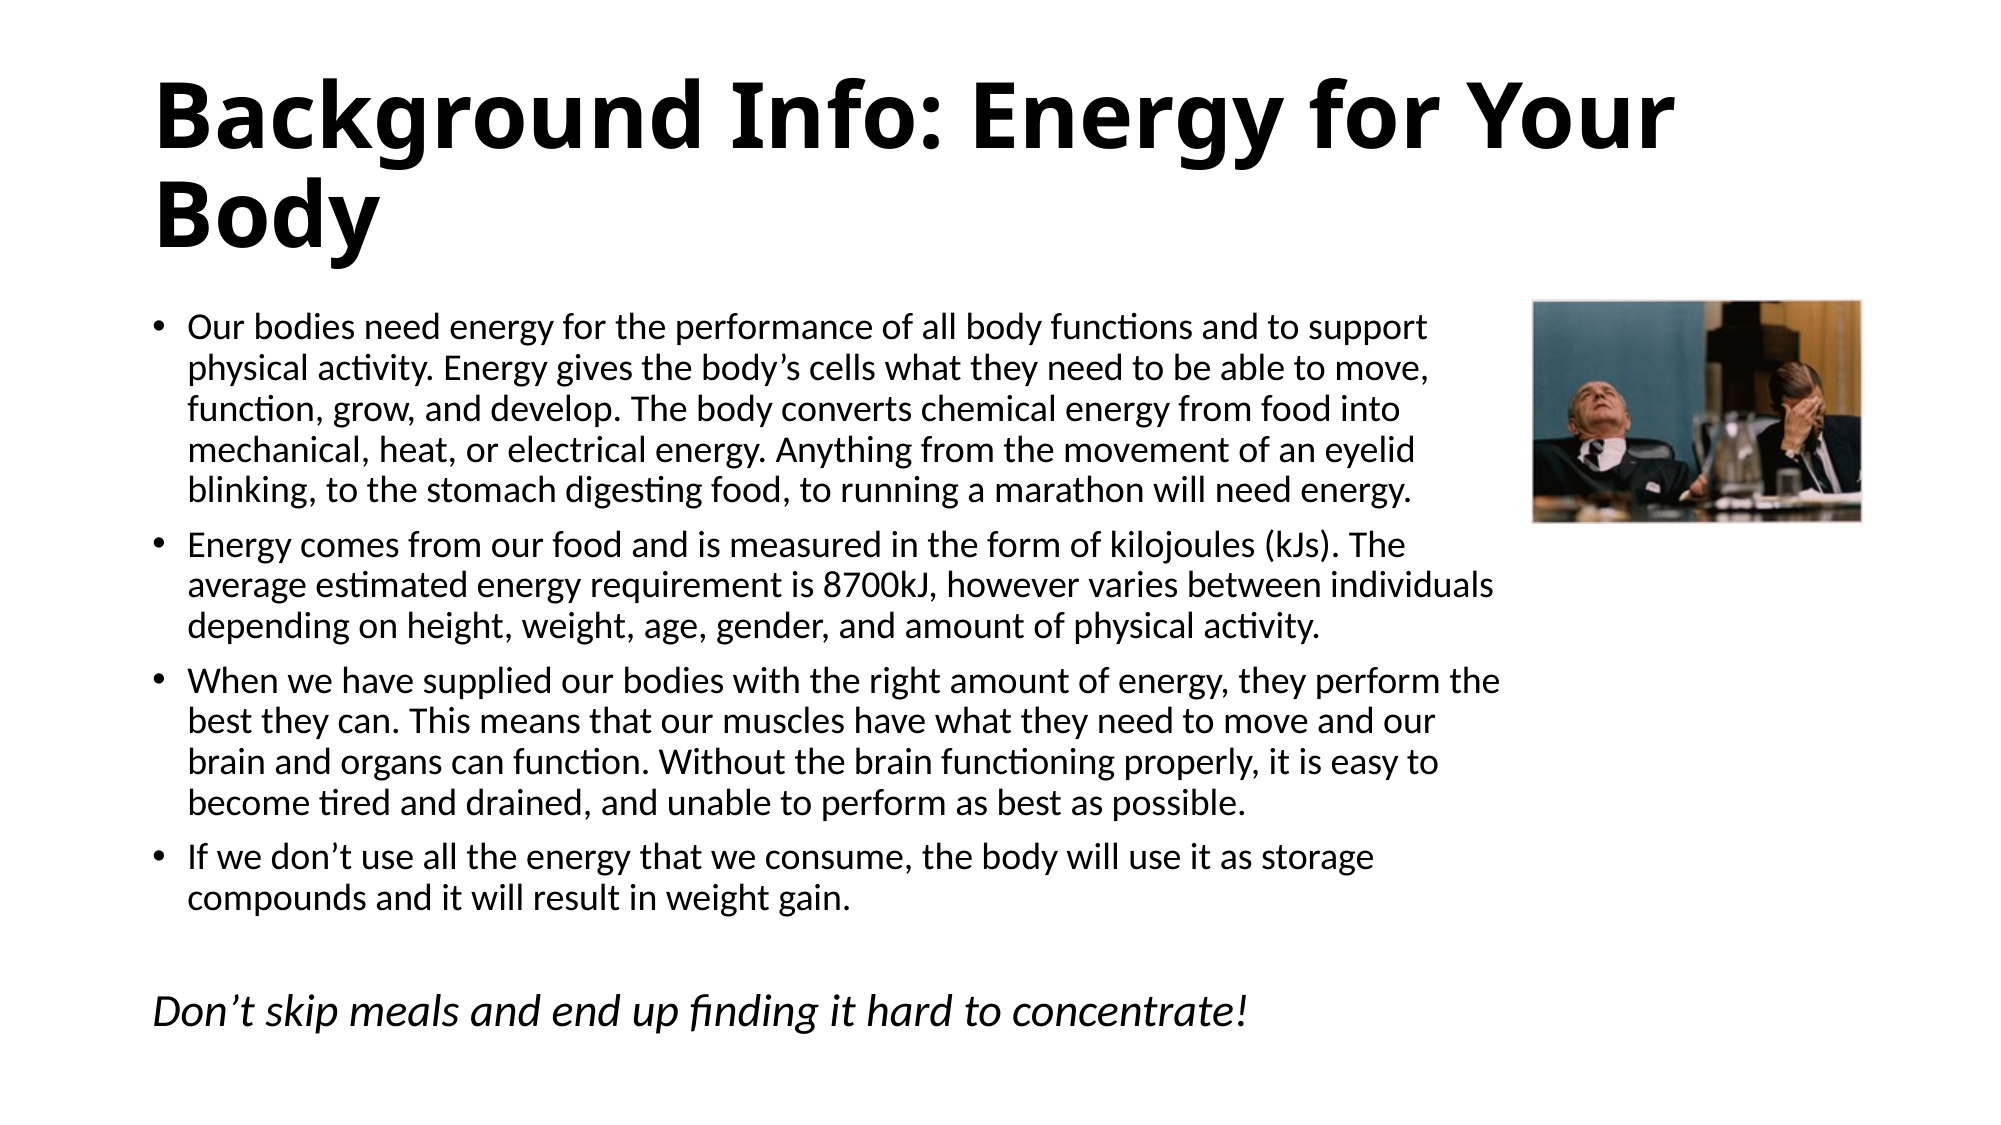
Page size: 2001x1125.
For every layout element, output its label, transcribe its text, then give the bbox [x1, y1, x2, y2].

list Our bodies need energy for the performance of all body functions and to support physical activity. Energy gives the body’s cells what they need to be able to move, function, grow, and develop. The body converts chemical energy from food into mechanical, heat, or electrical energy. Anything from the movement of an eyelid blinking, to the stomach digesting food, to running a marathon will need energy. Energy comes from our food and is measured in the form of kilojoules (kJs). The average estimated energy requirement is 8700kJ, however varies between individuals depending on height, weight, age, gender, and amount of physical activity. When we have supplied our bodies with the right amount of energy, they perform the best they can. This means that our muscles have what they need to move and our brain and organs can function. Without the brain functioning properly, it is easy to become tired and drained, and unable to perform as best as possible. If we don’t use all the energy that we consume, the body will use it as storage compounds and it will result in weight gain. Don’t skip meals and end up finding it hard to concentrate! [137, 299, 1520, 1092]
picture [1531, 299, 1863, 524]
title Background Info: Energy for Your Body [137, 59, 1863, 278]
